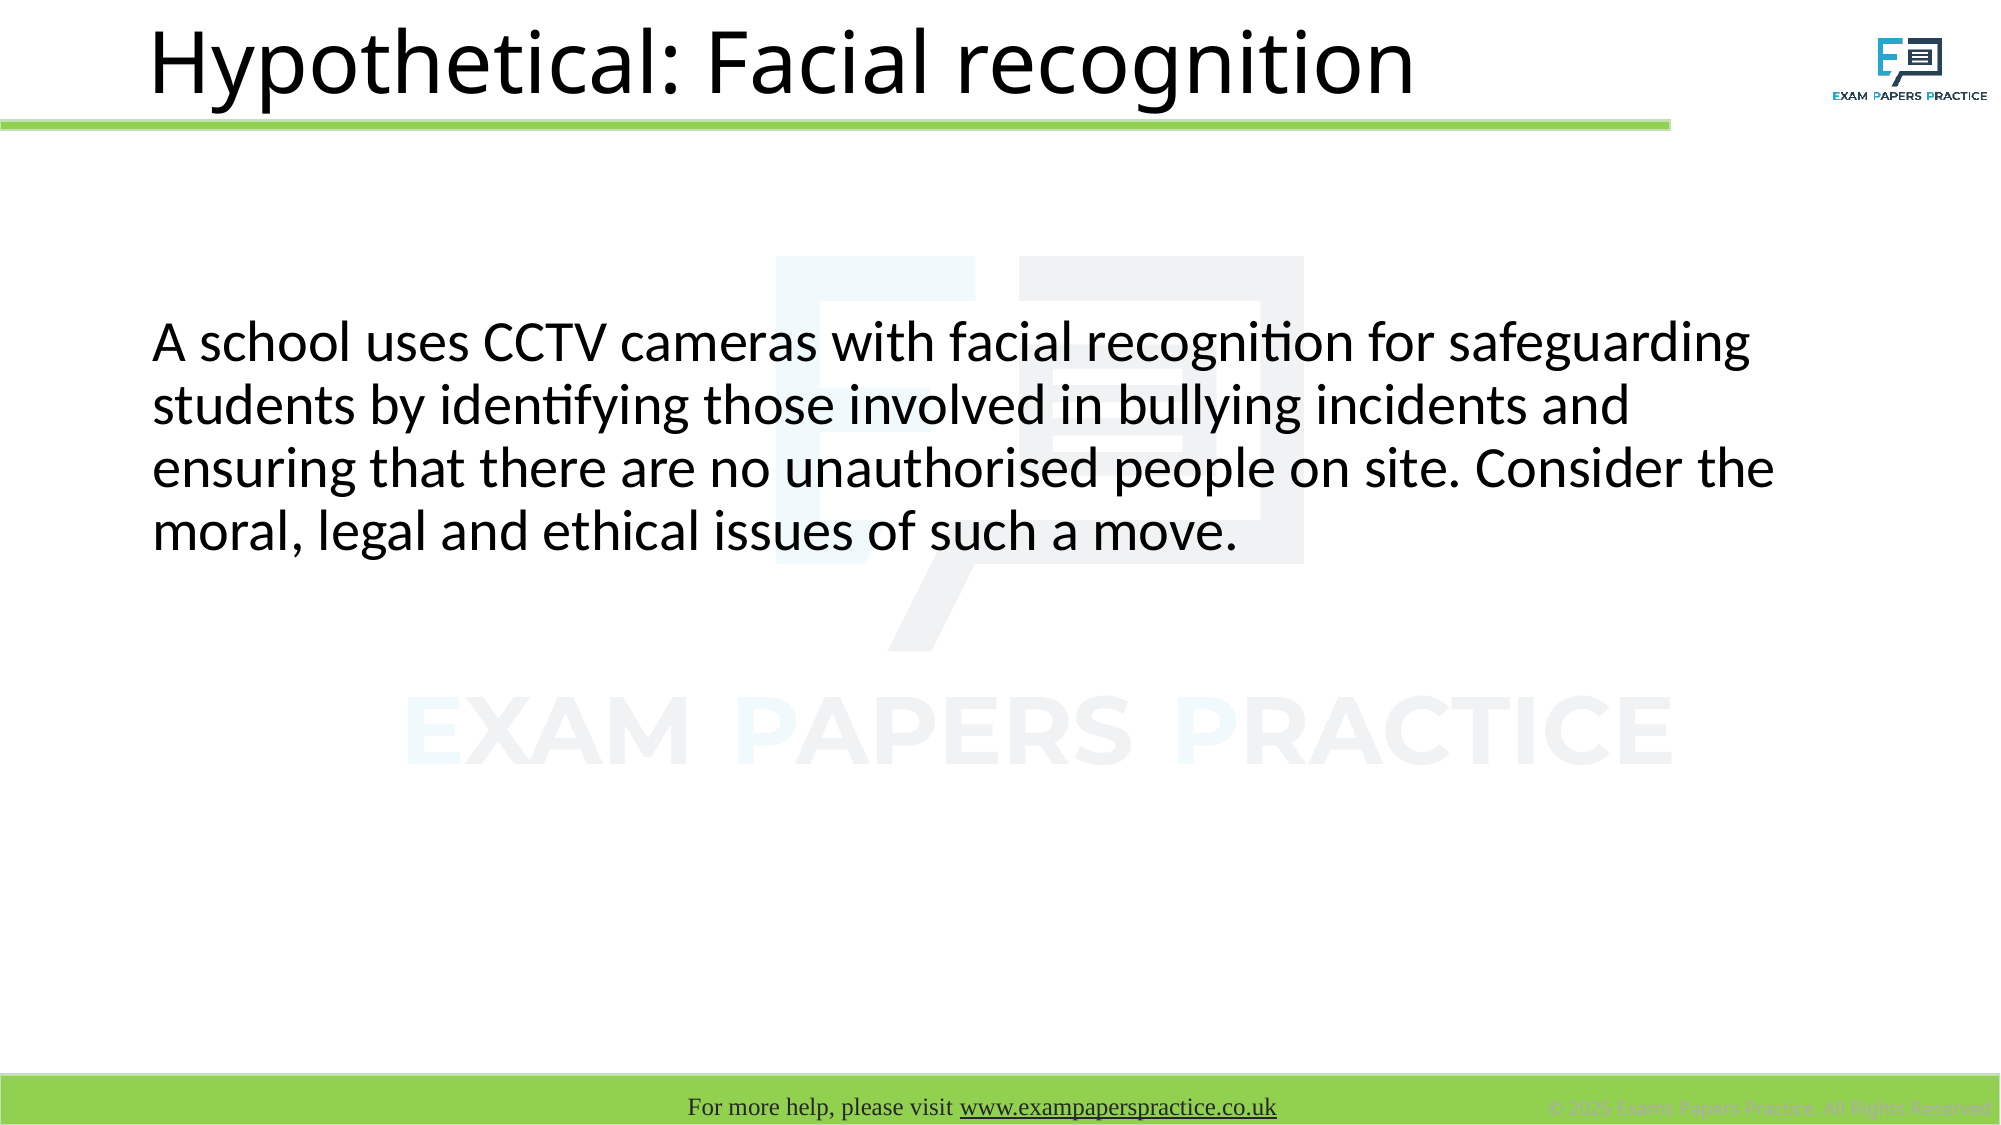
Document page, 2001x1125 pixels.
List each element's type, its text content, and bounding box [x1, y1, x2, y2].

title Hypothetical: Facial recognition [132, 11, 1858, 121]
list A school uses CCTV cameras with facial recognition for safeguarding students by identifying those involved in bullying incidents and ensuring that there are no unauthorised people on site. Consider the moral, legal and ethical issues of such a move. [137, 304, 1863, 1018]
